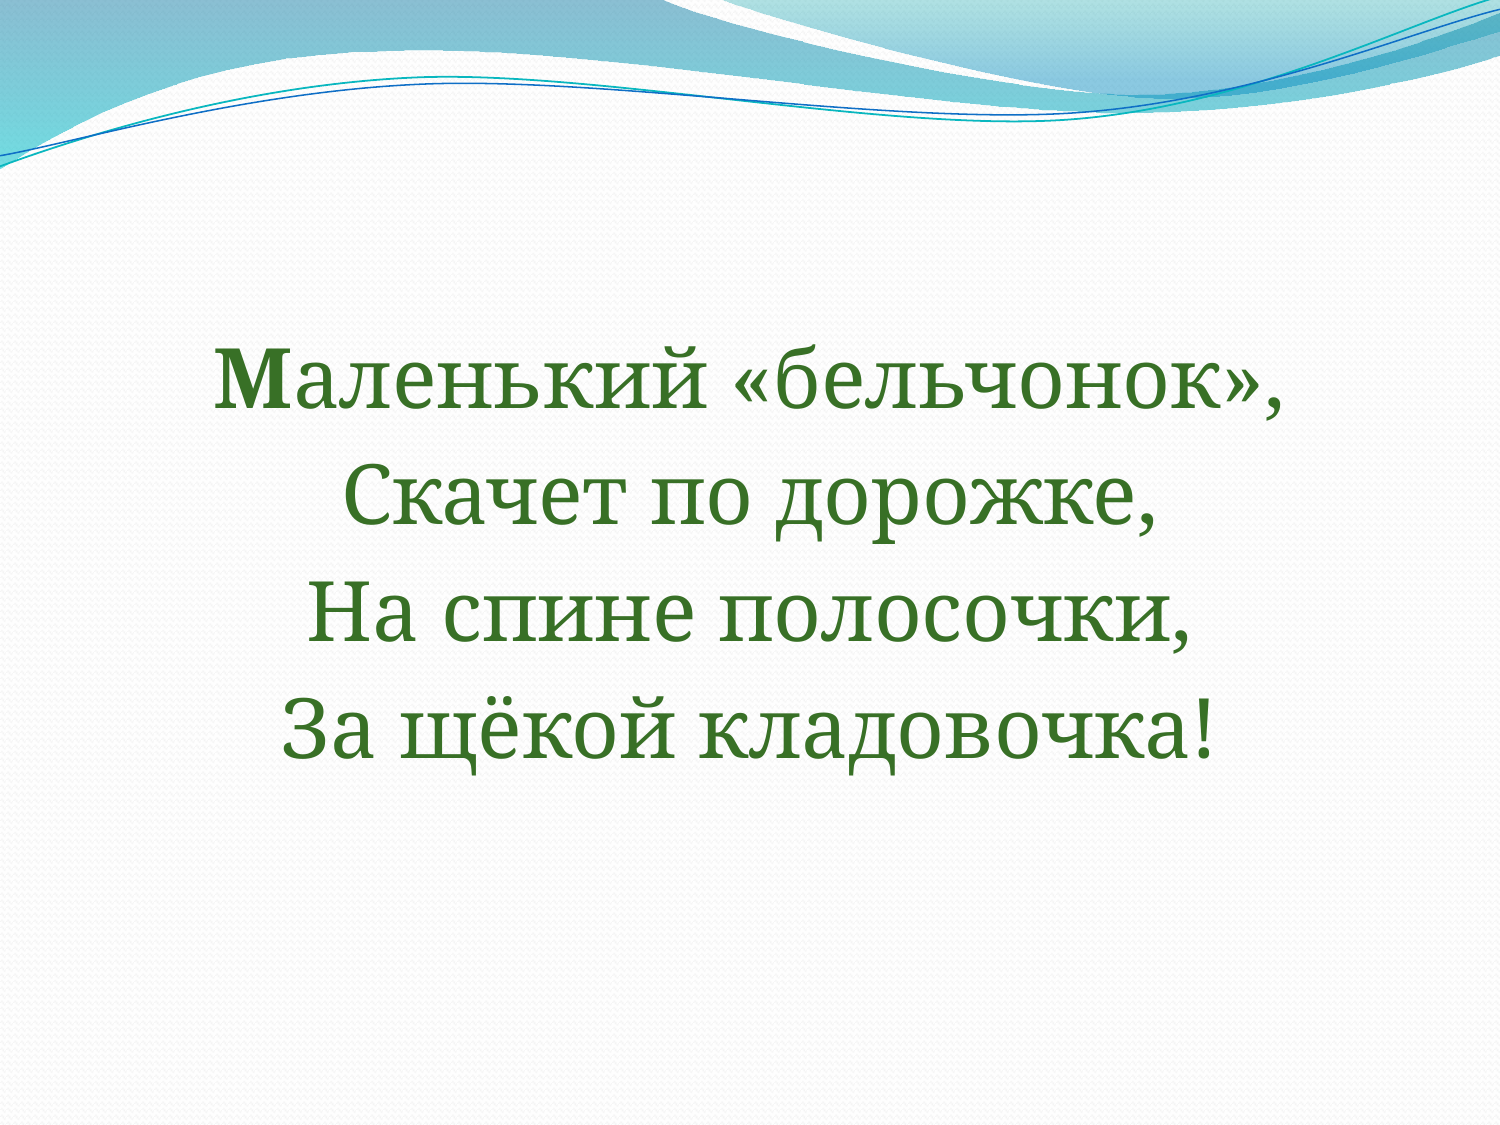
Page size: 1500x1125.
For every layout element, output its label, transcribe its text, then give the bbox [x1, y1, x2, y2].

list Маленький «бельчонок», Скачет по дорожке, На спине полосочки, За щёкой кладовочка! [75, 317, 1425, 1038]
